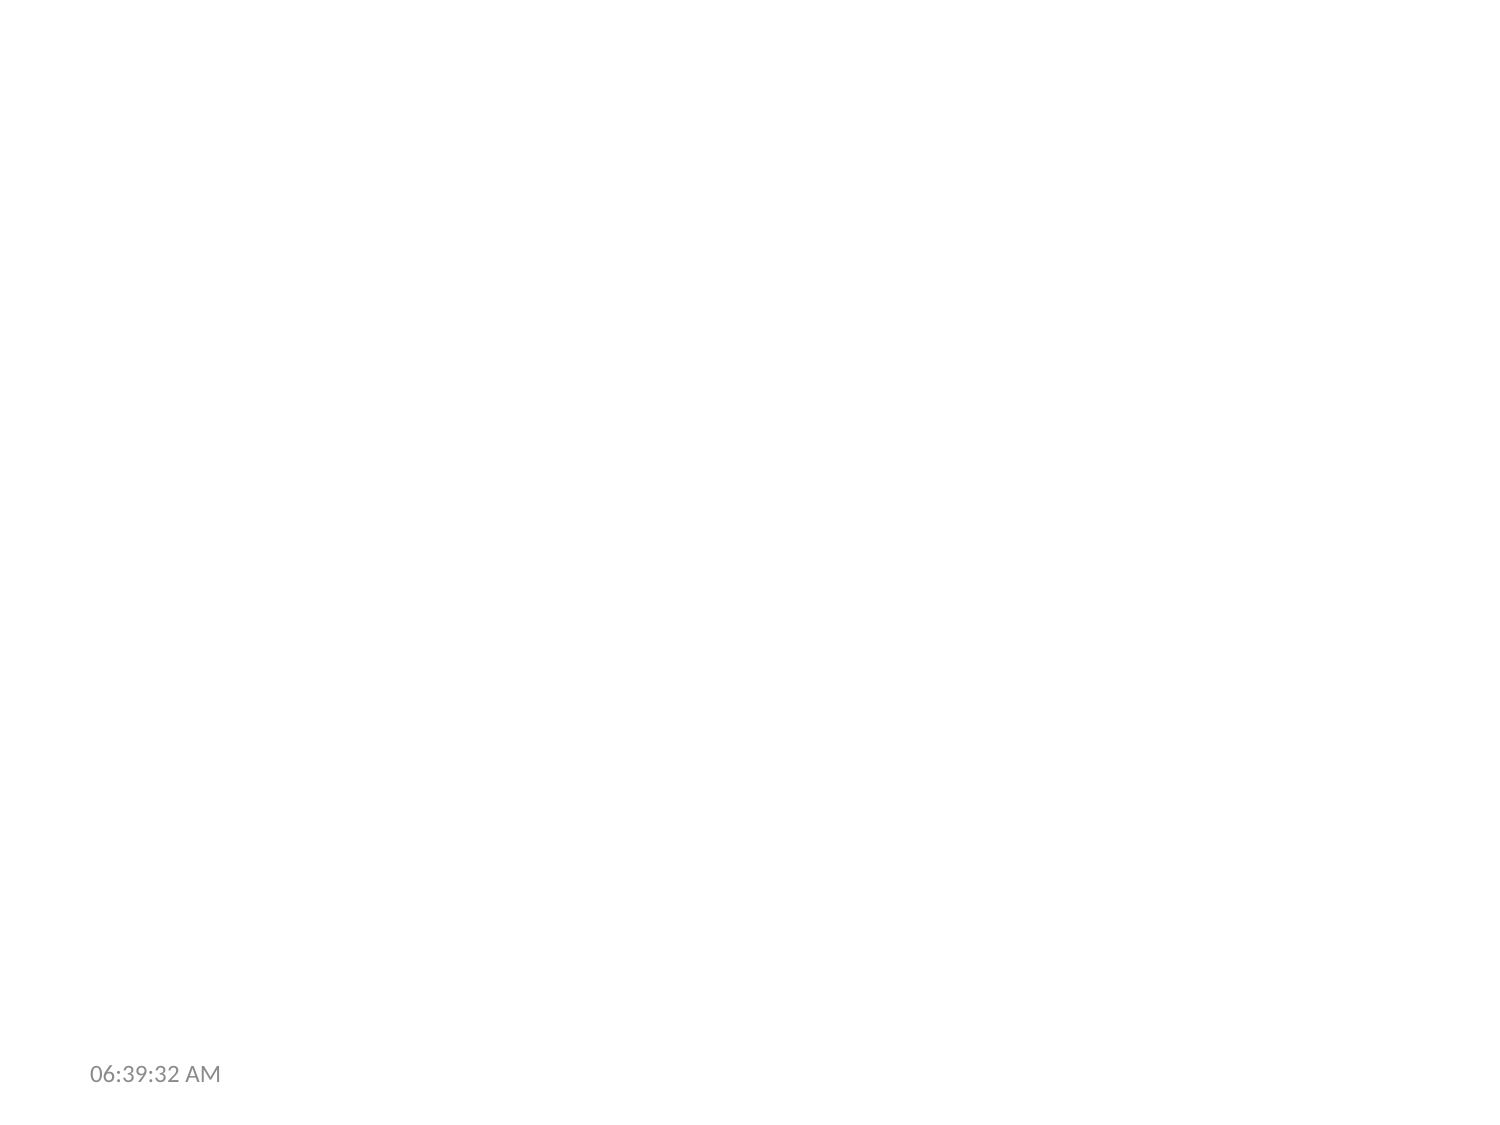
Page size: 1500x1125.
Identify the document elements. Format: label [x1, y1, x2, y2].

slide_number [75, 1042, 425, 1103]
